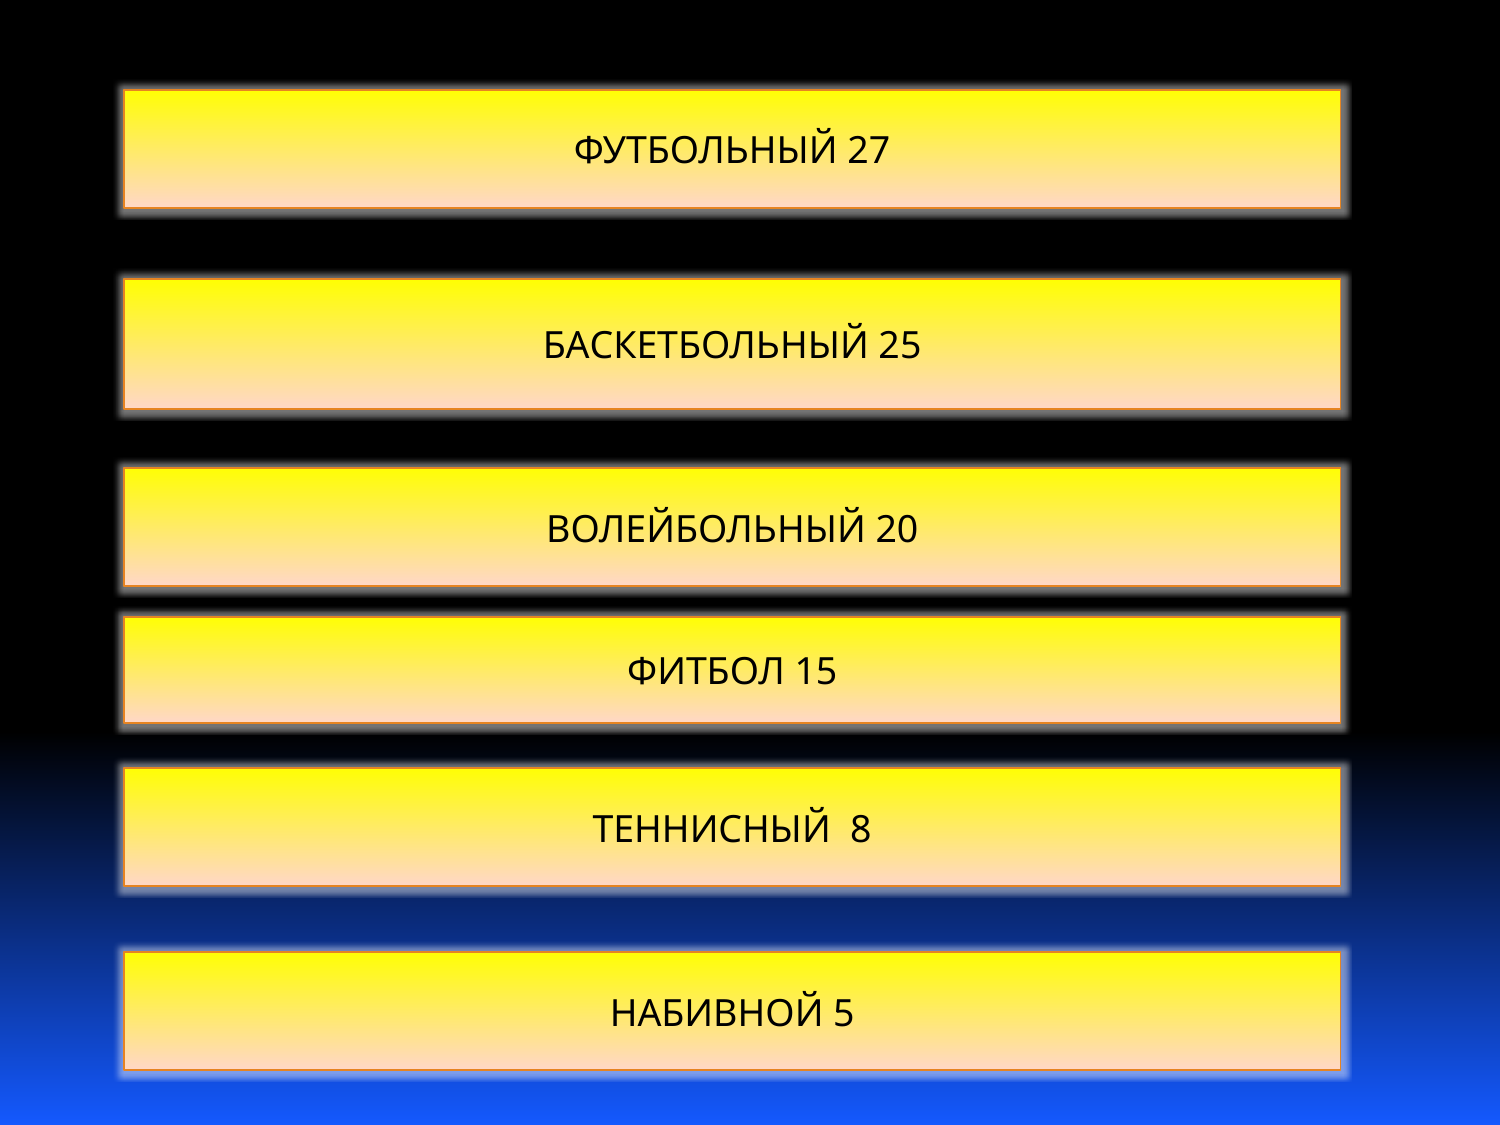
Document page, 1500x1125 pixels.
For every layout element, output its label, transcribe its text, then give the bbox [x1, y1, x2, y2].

text_box ТЕННИСНЫЙ 8 [123, 767, 1341, 887]
text_box БАСКЕТБОЛЬНЫЙ 25 [123, 278, 1341, 410]
text_box НАБИВНОЙ 5 [123, 951, 1341, 1071]
text_box ВОЛЕЙБОЛЬНЫЙ 20 [123, 467, 1341, 587]
text_box ФУТБОЛЬНЫЙ 27 [123, 89, 1341, 209]
text_box ФИТБОЛ 15 [123, 616, 1341, 724]
